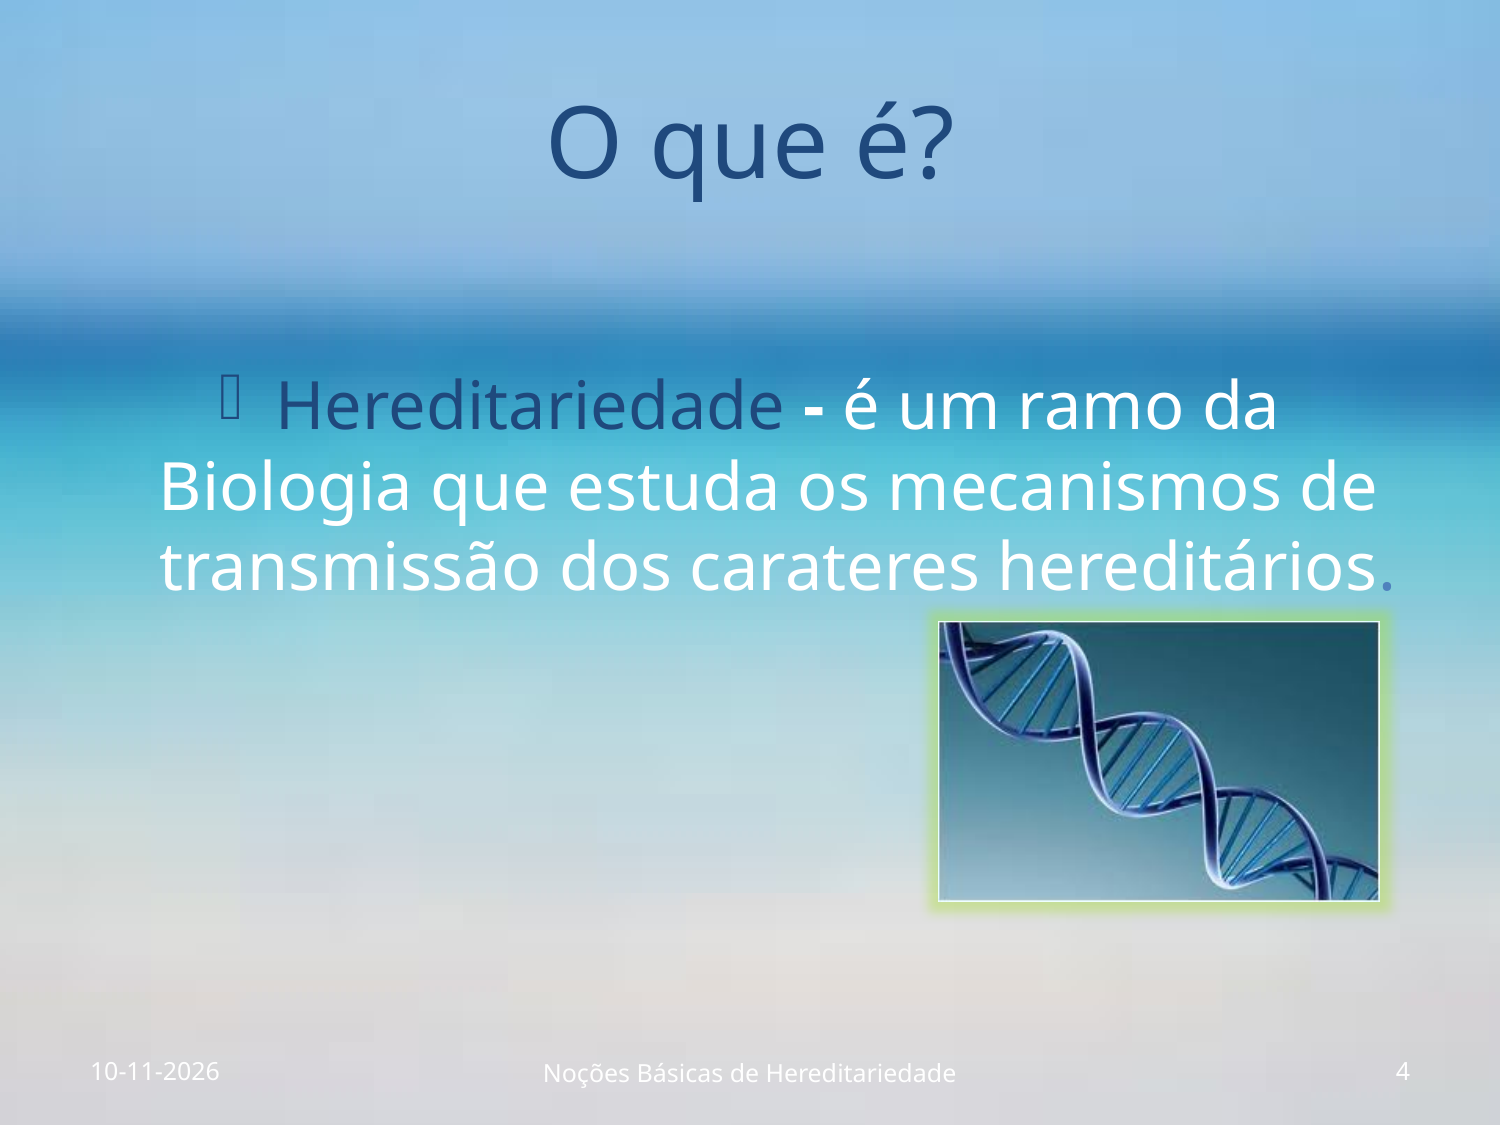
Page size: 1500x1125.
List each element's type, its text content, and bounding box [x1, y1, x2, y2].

list Hereditariedade - é um ramo da Biologia que estuda os mecanismos de transmissão dos carateres hereditários. [75, 262, 1425, 1005]
picture [0, 0, 1500, 1125]
title O que é? [75, 45, 1425, 233]
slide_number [75, 1042, 425, 1103]
slide_number 4 [1074, 1042, 1425, 1103]
footer Noções Básicas de Hereditariedade [512, 1042, 988, 1103]
